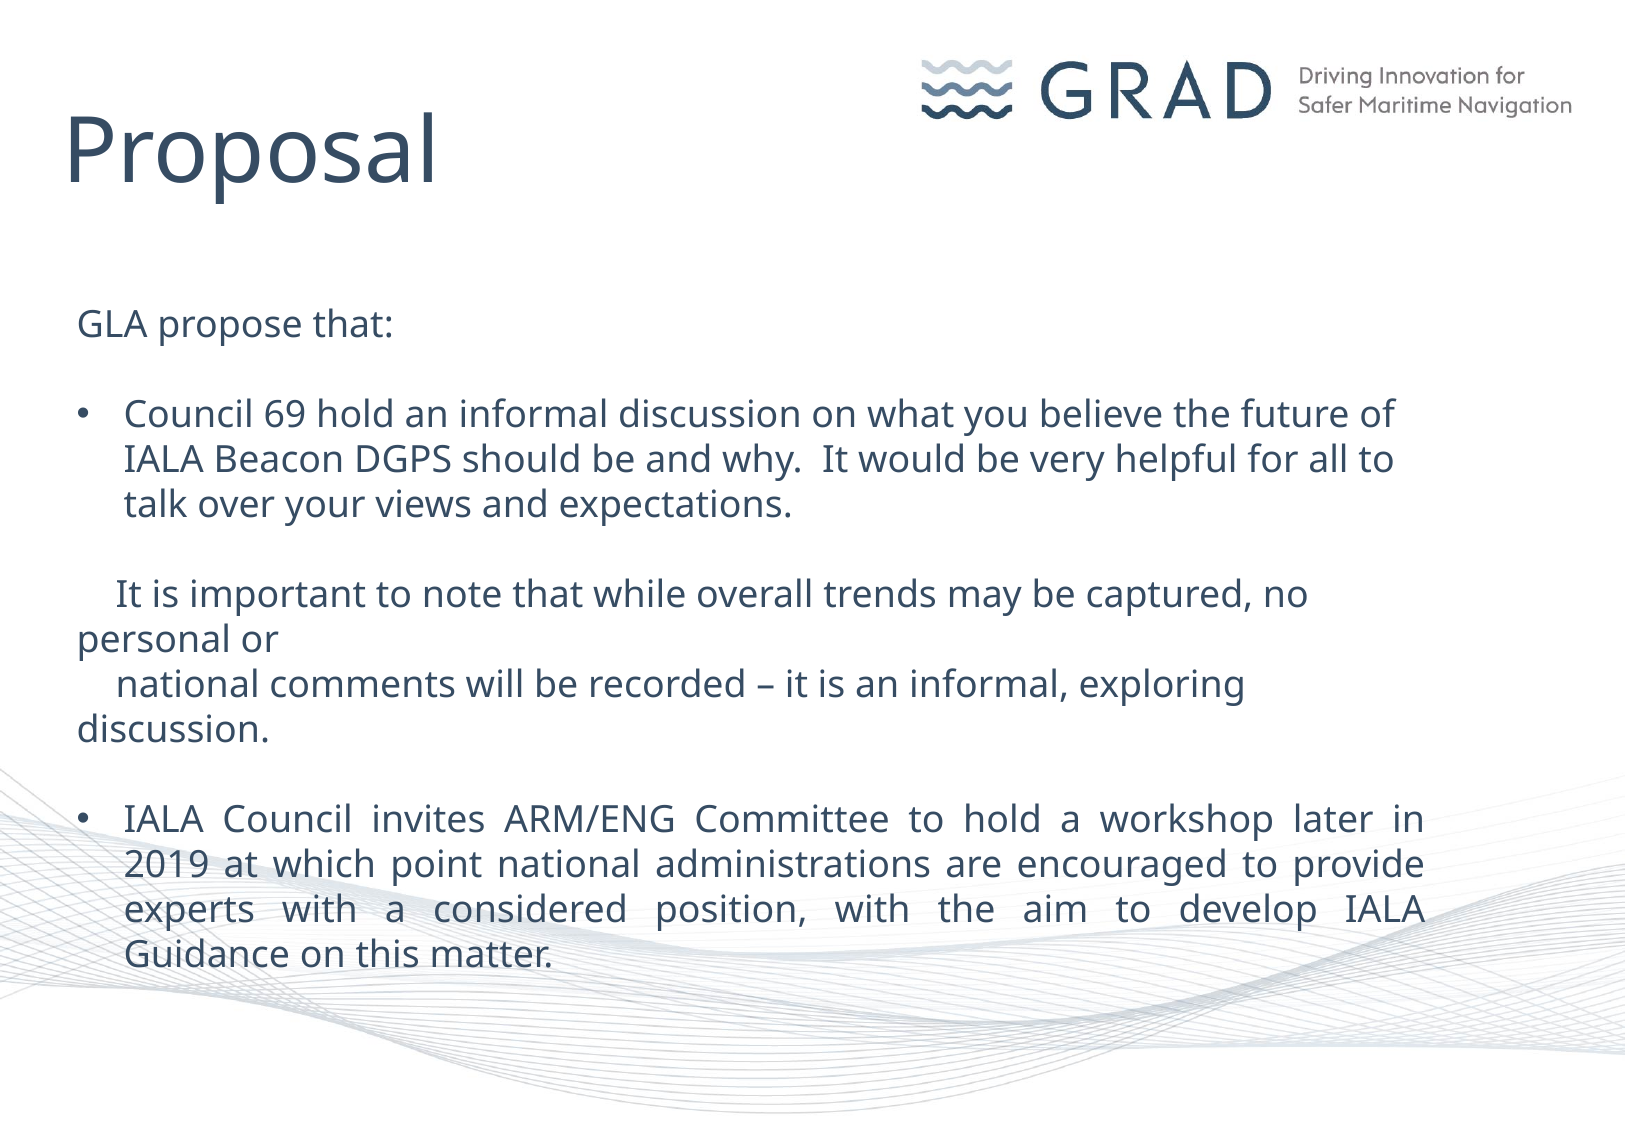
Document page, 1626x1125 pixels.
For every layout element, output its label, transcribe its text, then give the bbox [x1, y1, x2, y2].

picture [0, 0, 1625, 1125]
title Proposal [47, 44, 1449, 262]
text_box GLA propose that: Council 69 hold an informal discussion on what you believe the future of IALA Beacon DGPS should be and why. It would be very helpful for all to talk over your views and expectations. It is important to note that while overall trends may be captured, no personal or national comments will be recorded – it is an informal, exploring discussion. IALA Council invites ARM/ENG Committee to hold a workshop later in 2019 at which point national administrations are encouraged to provide experts with a considered position, with the aim to develop IALA Guidance on this matter. [61, 292, 1442, 983]
